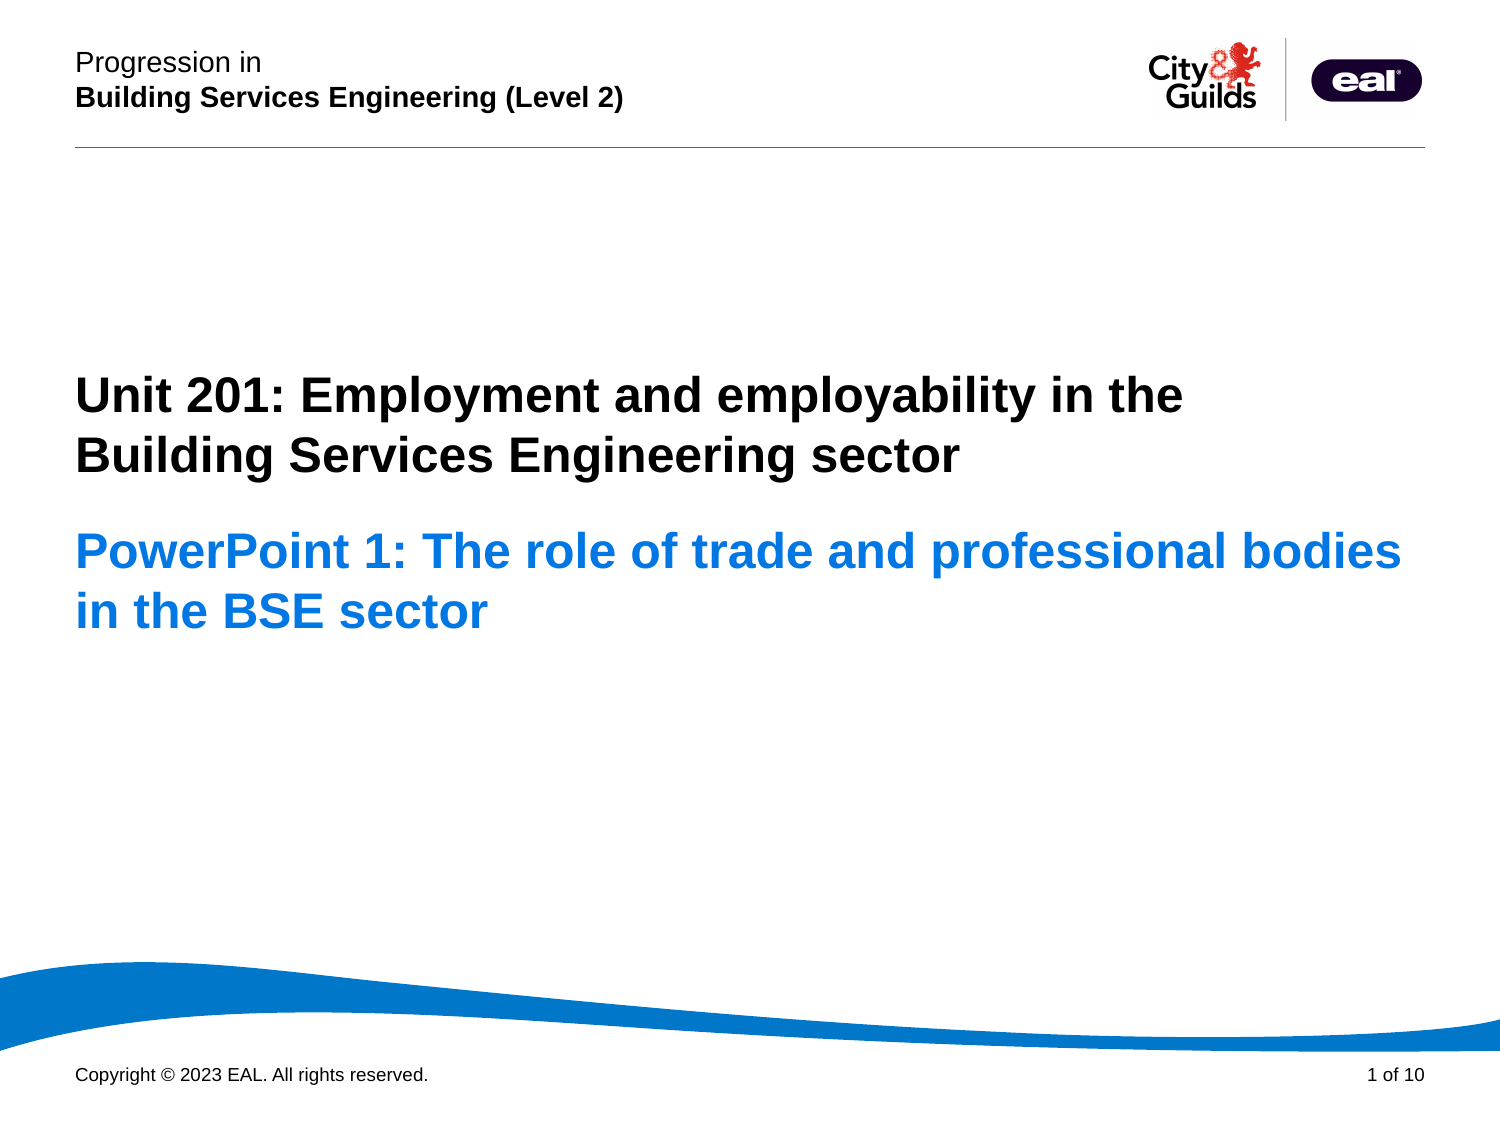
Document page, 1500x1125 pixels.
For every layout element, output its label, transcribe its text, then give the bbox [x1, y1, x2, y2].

title PowerPoint 1: The role of trade and professional bodies in the BSE sector [74, 518, 1413, 928]
list PowerPoint presentation [74, 224, 1426, 1006]
picture [1149, 38, 1422, 121]
text_box Unit 201: Employment and employability in the Building Services Engineering sector [75, 362, 1388, 484]
